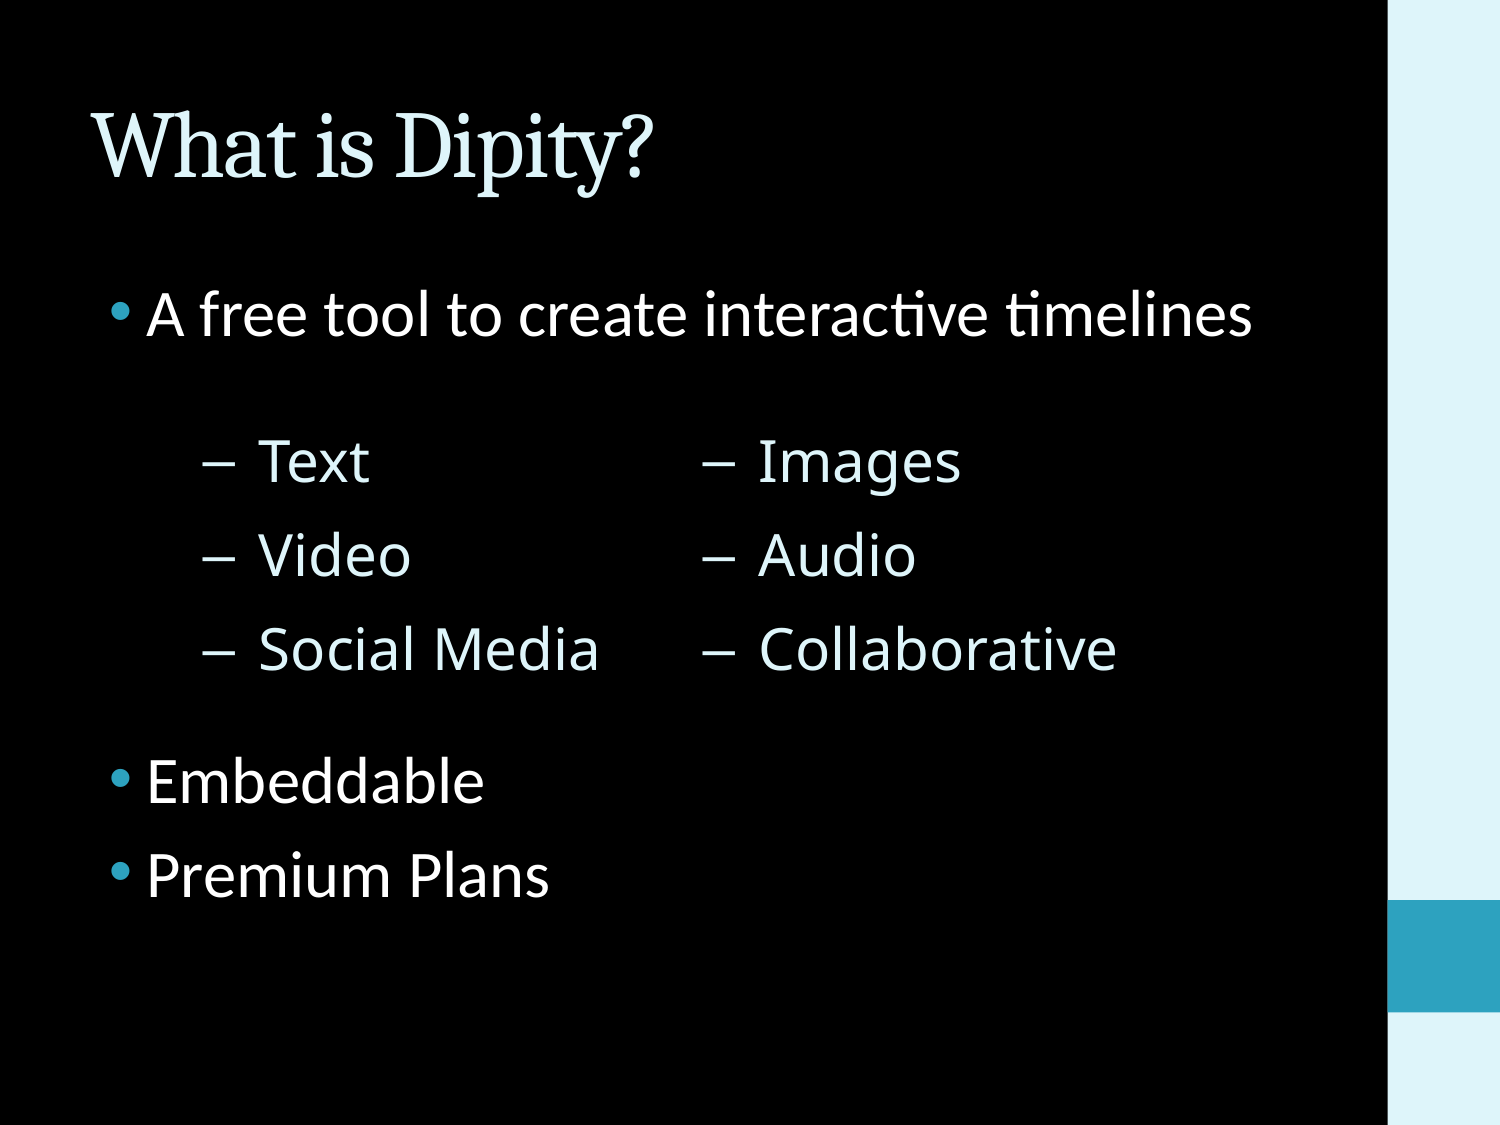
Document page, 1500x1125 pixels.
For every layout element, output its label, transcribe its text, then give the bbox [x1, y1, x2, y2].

table_cell Social Media [188, 601, 687, 695]
table_header Text [188, 413, 687, 507]
list A free tool to create interactive timelines Embeddable Premium Plans [75, 262, 1325, 1050]
table_cell Collaborative [687, 601, 1187, 695]
title What is Dipity? [75, 45, 1325, 233]
table_cell Audio [687, 507, 1187, 601]
table_header Images [687, 413, 1187, 507]
table_cell Video [188, 507, 687, 601]
